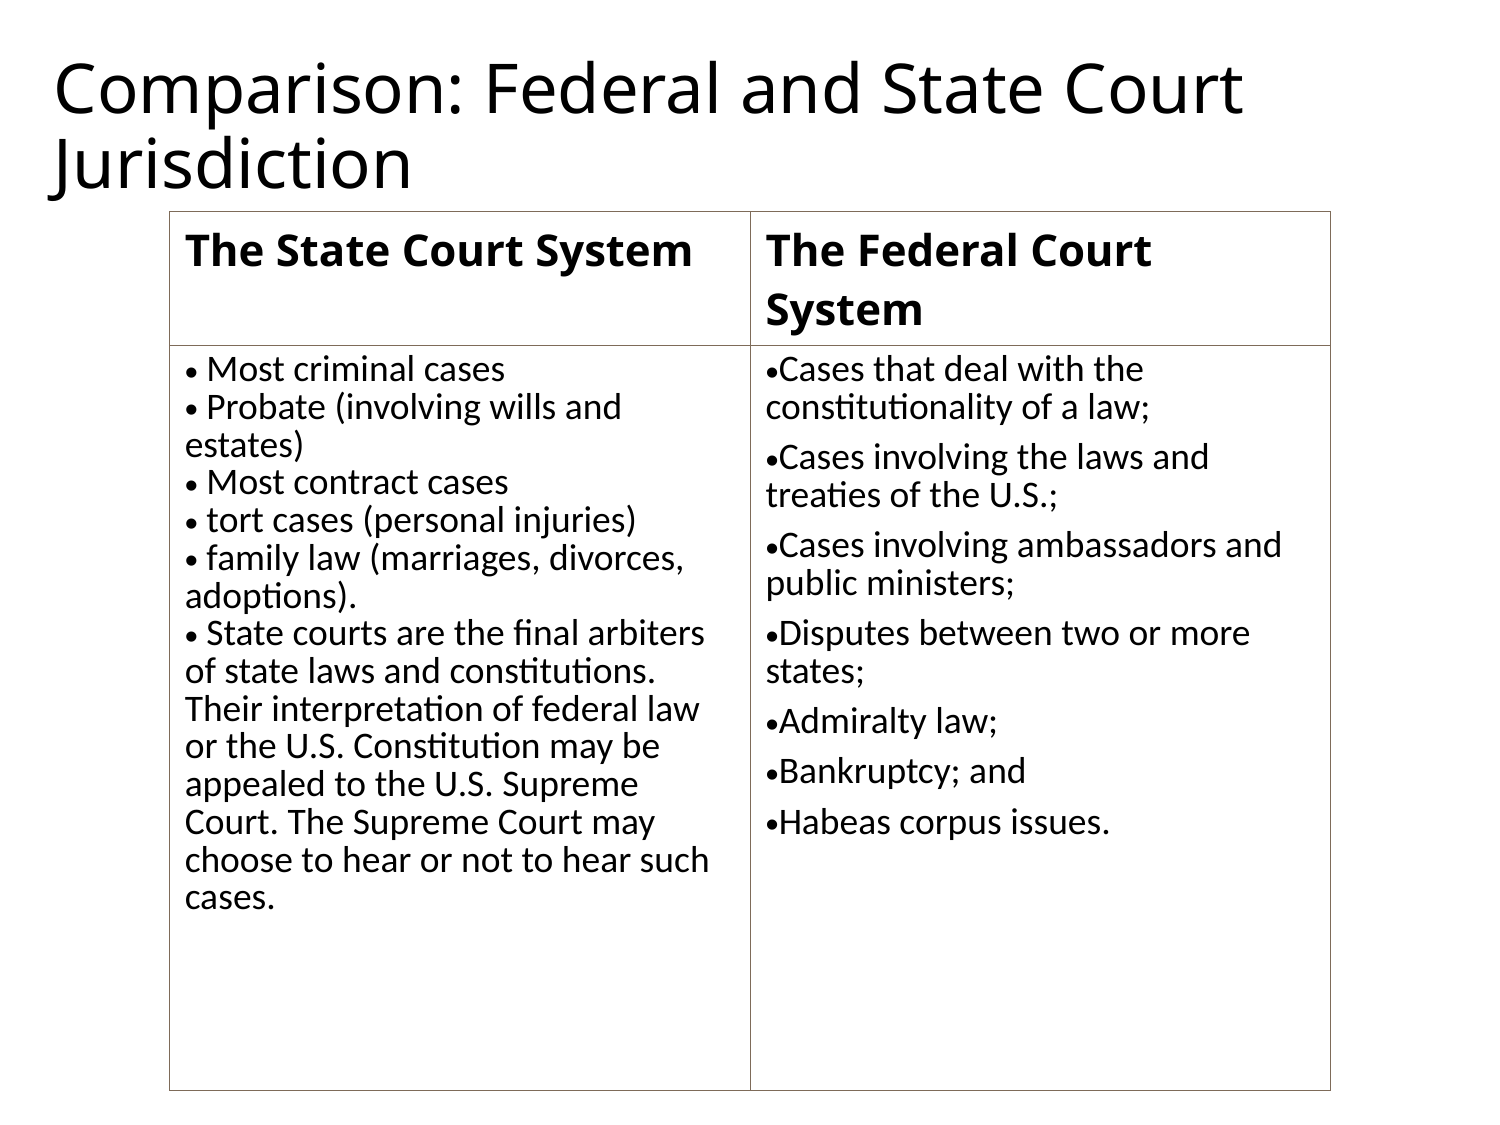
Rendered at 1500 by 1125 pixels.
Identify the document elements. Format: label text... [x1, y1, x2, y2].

table_header The State Court System [170, 212, 750, 345]
table_cell Cases that deal with the constitutionality of a law; Cases involving the laws and treaties of the U.S.; Cases involving ambassadors and public ministers; Disputes between two or more states; Admiralty law; Bankruptcy; and Habeas corpus issues. [751, 346, 1330, 1090]
table_cell Most criminal cases Probate (involving wills and estates) Most contract cases tort cases (personal injuries) family law (marriages, divorces, adoptions). State courts are the final arbiters of state laws and constitutions. Their interpretation of federal law or the U.S. Constitution may be appealed to the U.S. Supreme Court. The Supreme Court may choose to hear or not to hear such cases. [170, 346, 750, 1090]
title Comparison: Federal and State Court Jurisdiction [38, 59, 1455, 199]
table_header The Federal Court System [751, 212, 1330, 345]
